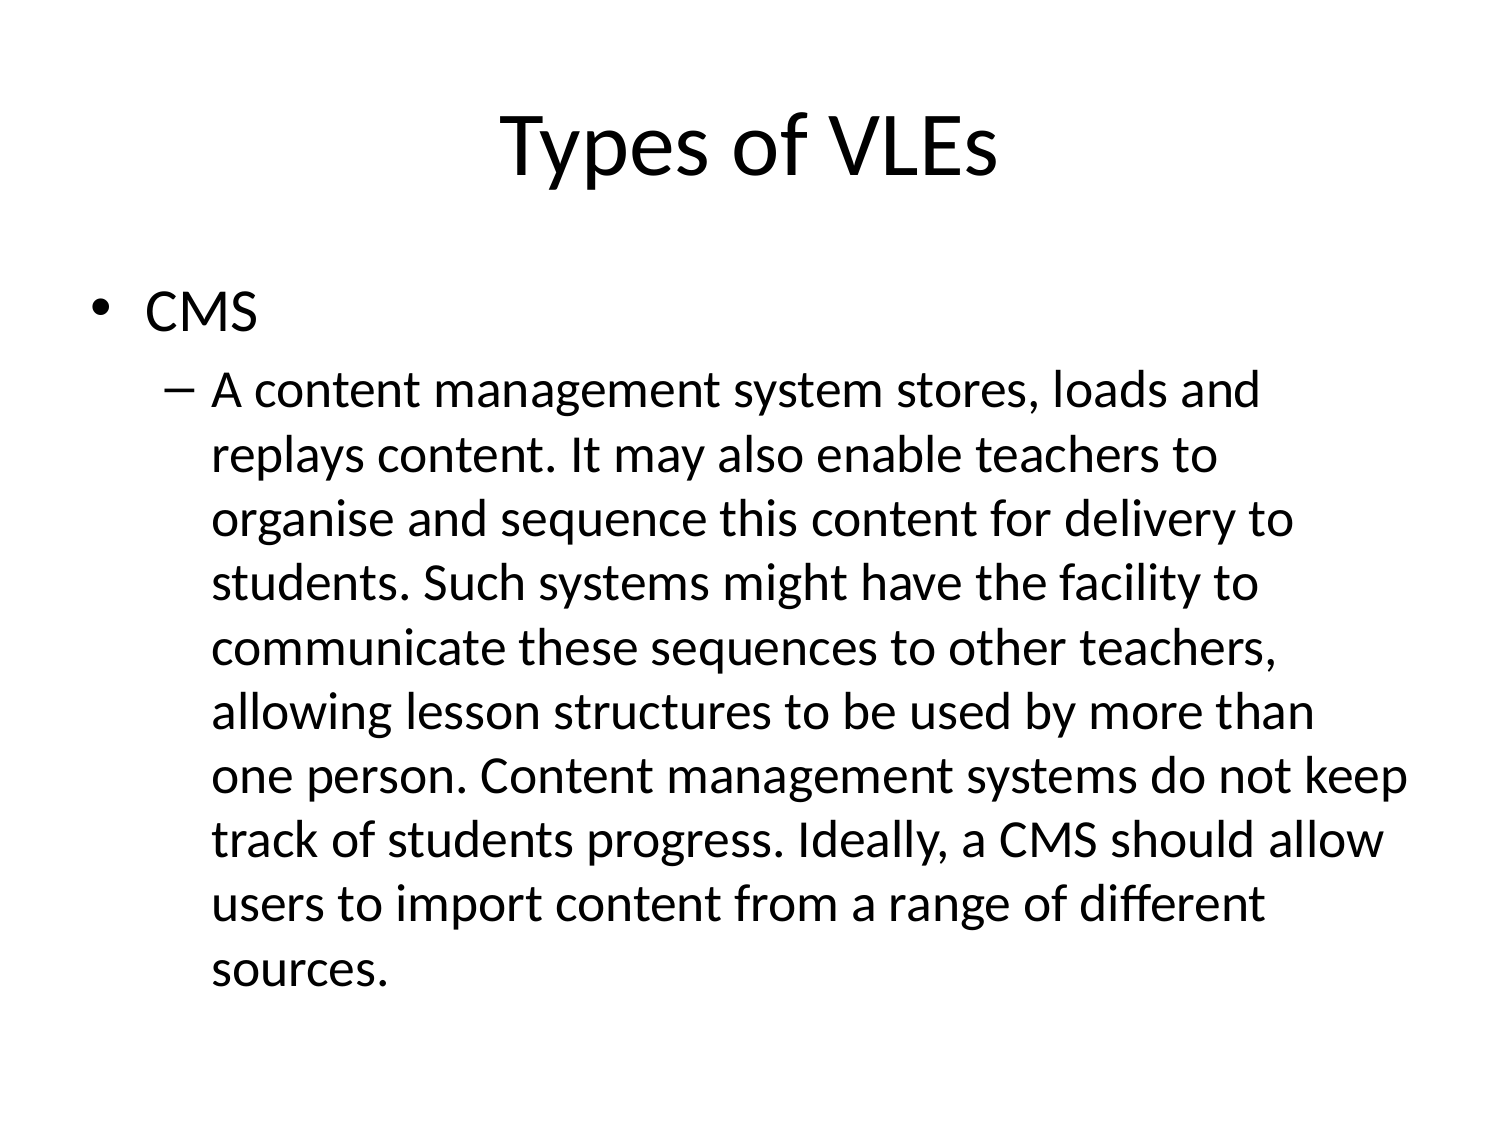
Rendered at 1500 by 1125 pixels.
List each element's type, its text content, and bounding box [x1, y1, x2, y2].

title Types of VLEs [75, 45, 1425, 233]
list CMS A content management system stores, loads and replays content. It may also enable teachers to organise and sequence this content for delivery to students. Such systems might have the facility to communicate these sequences to other teachers, allowing lesson structures to be used by more than one person. Content management systems do not keep track of students progress. Ideally, a CMS should allow users to import content from a range of different sources. [75, 262, 1425, 1005]
